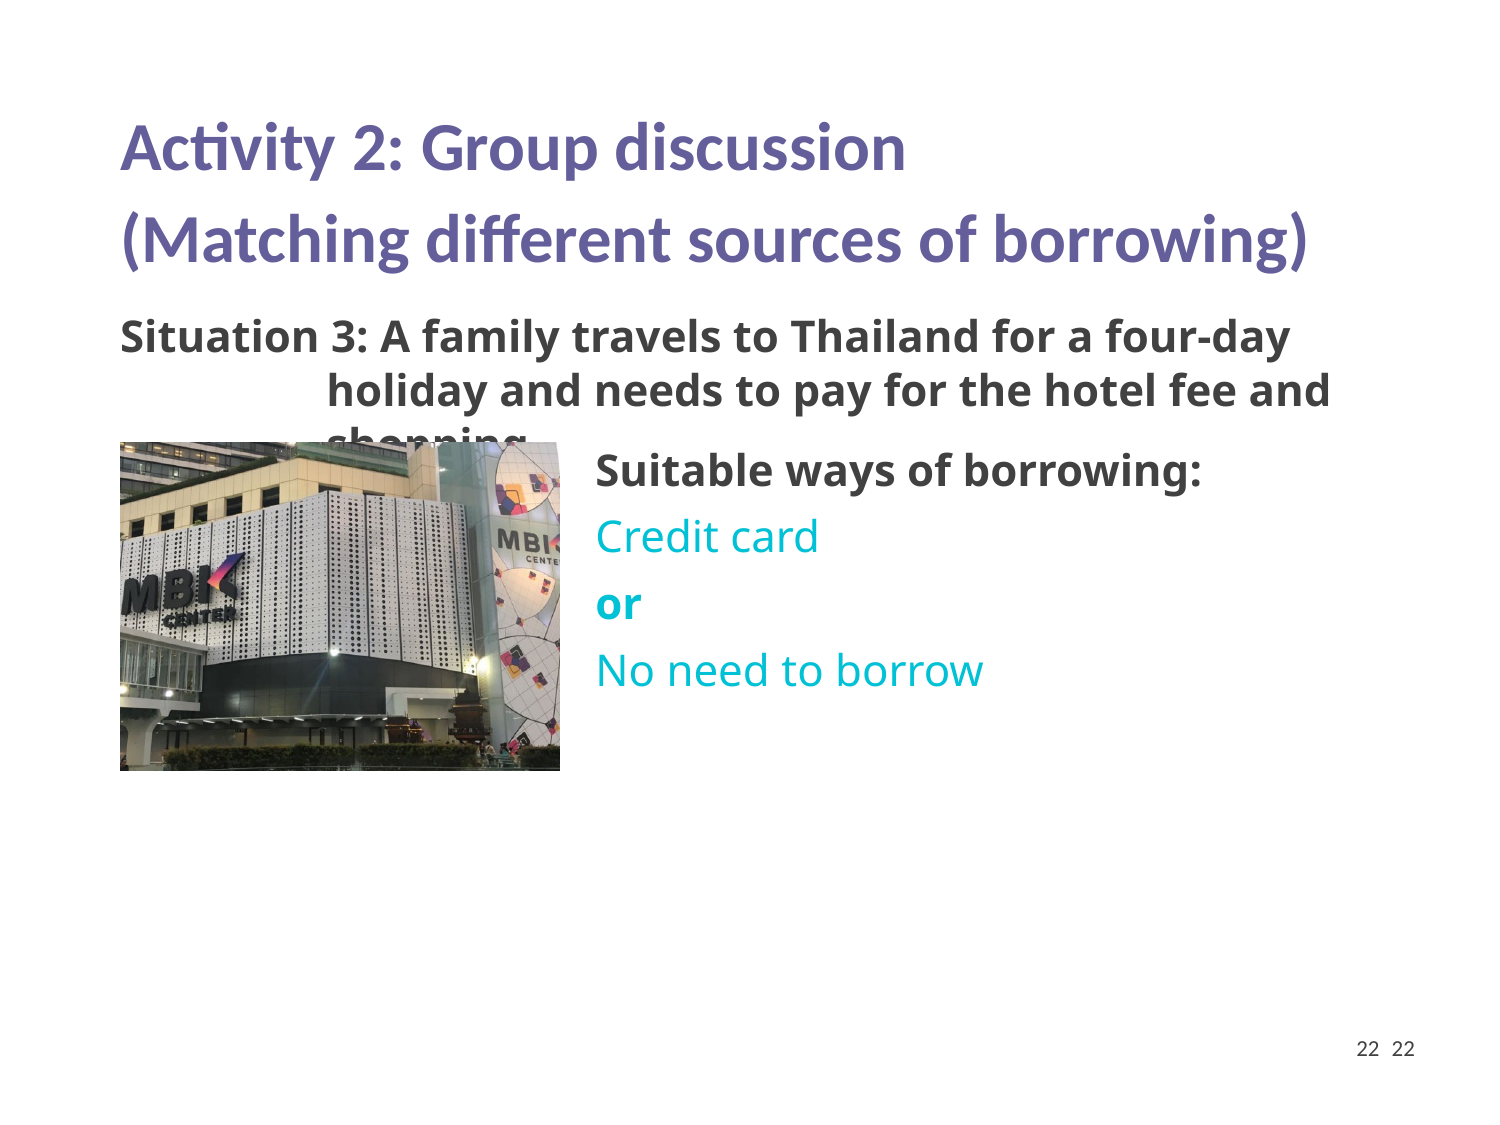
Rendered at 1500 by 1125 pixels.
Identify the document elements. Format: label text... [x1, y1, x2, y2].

text_box Suitable ways of borrowing: Credit card or No need to borrow [585, 430, 1354, 772]
text_box 22 [1318, 1033, 1416, 1061]
list Activity 2: Group discussion (Matching different sources of borrowing) [119, 113, 1382, 269]
list Situation 3: A family travels to Thailand for a four-day holiday and needs to pay for the hotel fee and shopping. [119, 306, 1381, 508]
picture [119, 442, 560, 771]
